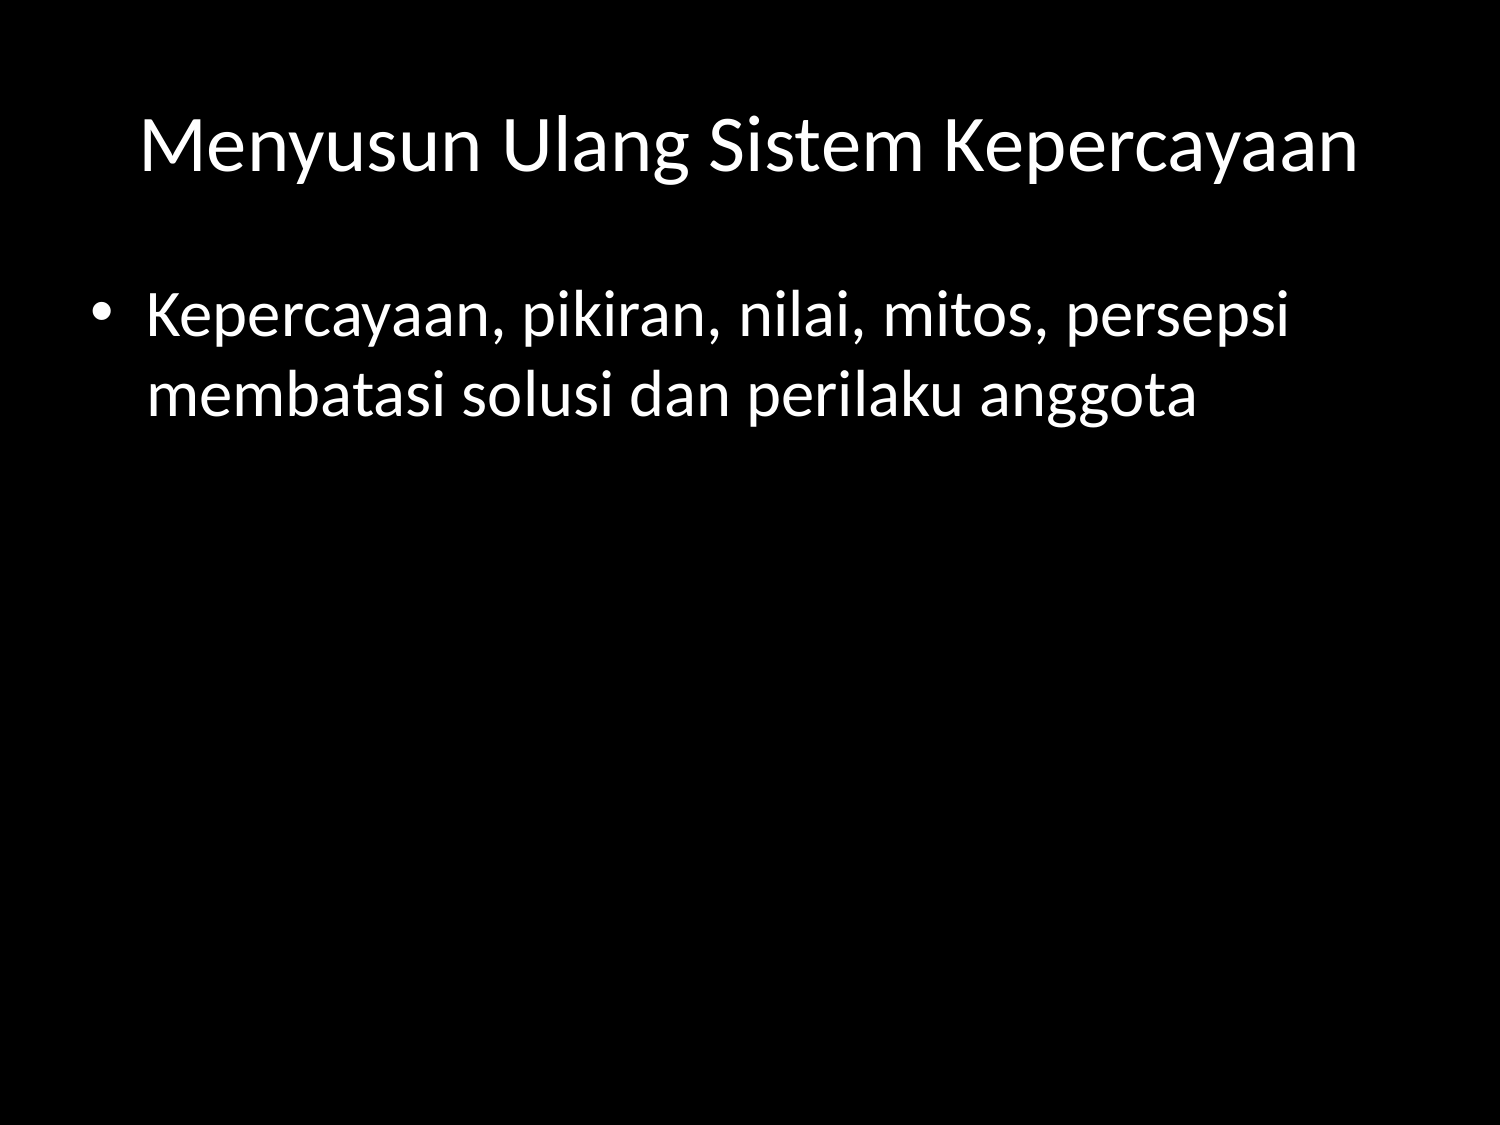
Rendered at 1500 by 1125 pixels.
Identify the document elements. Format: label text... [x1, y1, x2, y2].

title Menyusun Ulang Sistem Kepercayaan [75, 45, 1425, 233]
list Kepercayaan, pikiran, nilai, mitos, persepsi membatasi solusi dan perilaku anggota [75, 262, 1425, 1005]
